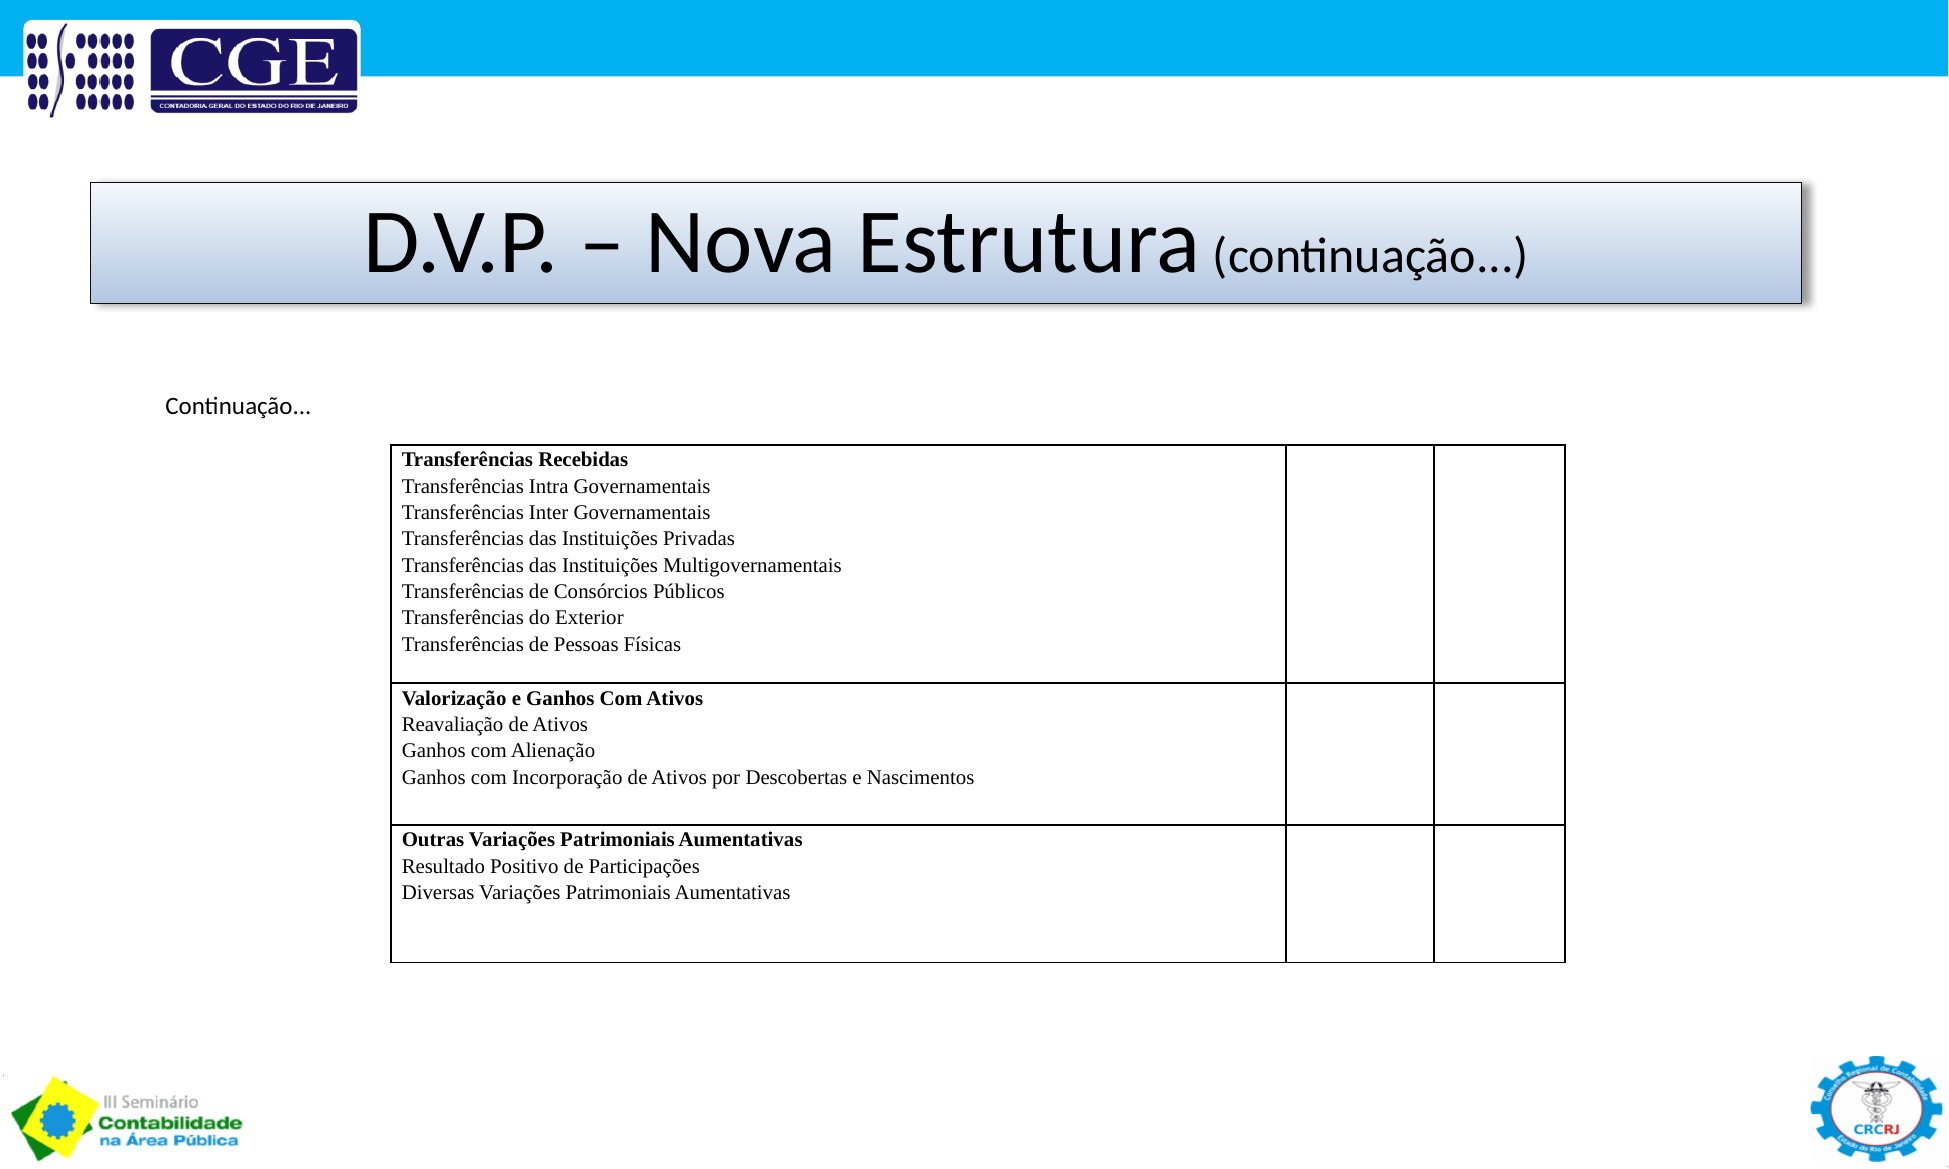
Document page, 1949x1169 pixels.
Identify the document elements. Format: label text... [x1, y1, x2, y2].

table_header Transferências Recebidas Transferências Intra Governamentais Transferências Inter Governamentais Transferências das Instituições Privadas Transferências das Instituições Multigovernamentais Transferências de Consórcios Públicos Transferências do Exterior Transferências de Pessoas Físicas [392, 446, 1285, 682]
table_cell [1287, 826, 1433, 962]
picture [23, 20, 361, 118]
table_cell Valorização e Ganhos Com Ativos Reavaliação de Ativos Ganhos com Alienação Ganhos com Incorporação de Ativos por Descobertas e Nascimentos [392, 684, 1285, 824]
text_box Continuação... [147, 380, 551, 429]
table_cell [1435, 684, 1564, 824]
picture [3, 1075, 254, 1168]
picture [1803, 1056, 1949, 1167]
text_box D.V.P. – Nova Estrutura (continuação...) [90, 182, 1802, 304]
table_header [1435, 446, 1564, 682]
table_header [1287, 446, 1433, 682]
table_cell [1287, 684, 1433, 824]
table_cell Outras Variações Patrimoniais Aumentativas Resultado Positivo de Participações Diversas Variações Patrimoniais Aumentativas [392, 826, 1285, 962]
table_cell [1435, 826, 1564, 962]
